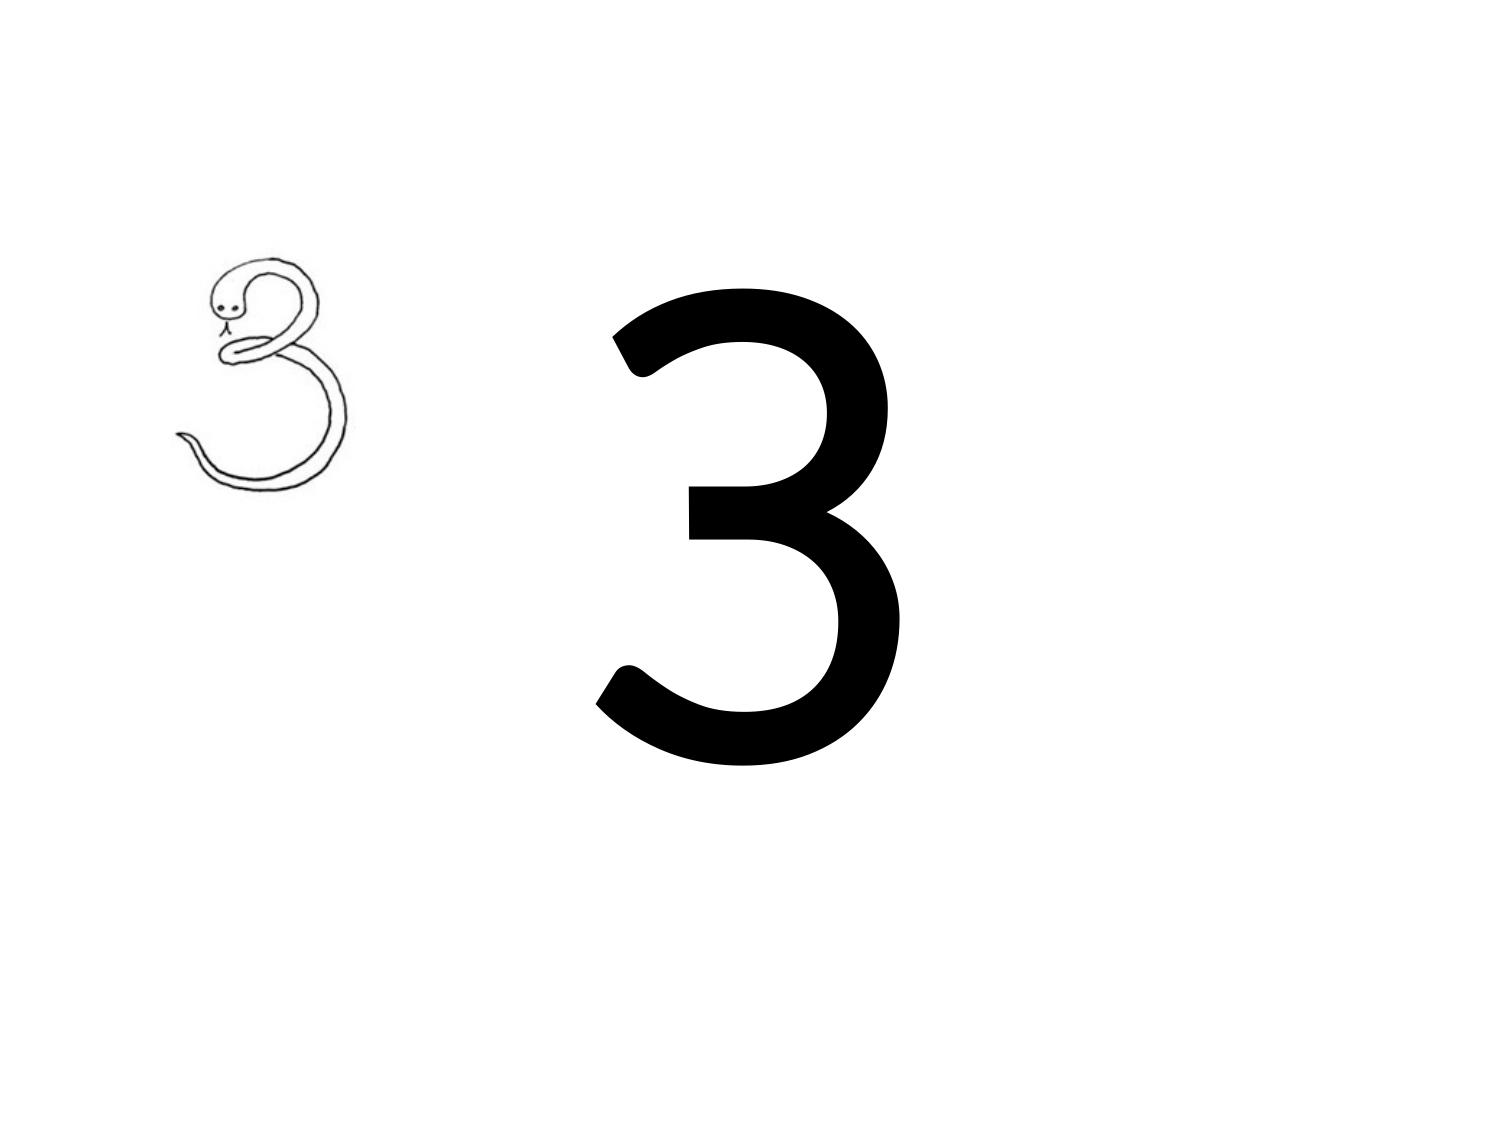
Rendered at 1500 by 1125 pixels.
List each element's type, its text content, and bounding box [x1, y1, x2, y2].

picture [170, 219, 356, 528]
title З [112, 349, 1388, 591]
